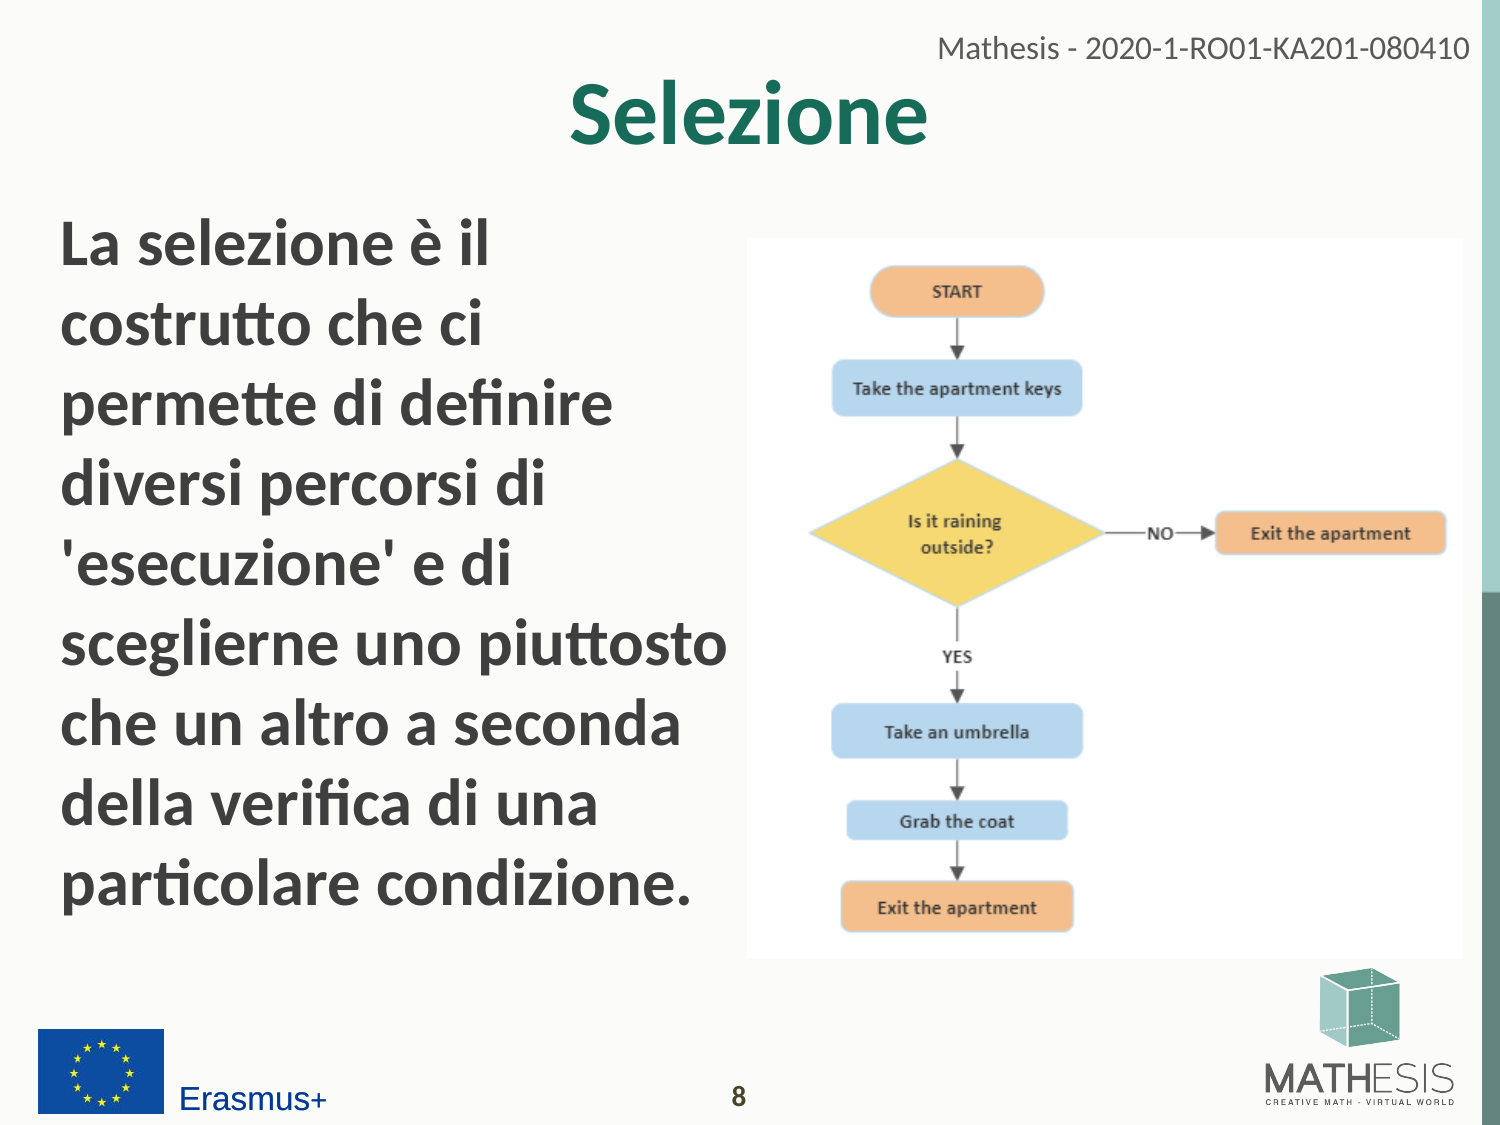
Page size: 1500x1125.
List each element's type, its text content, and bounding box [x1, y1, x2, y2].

title Selezione [75, 45, 1425, 233]
picture [38, 1029, 164, 1114]
list La selezione è il costrutto che ci permette di definire diversi percorsi di 'esecuzione' e di sceglierne uno piuttosto che un altro a seconda della verifica di una particolare condizione. [45, 191, 762, 934]
picture [746, 238, 1463, 960]
